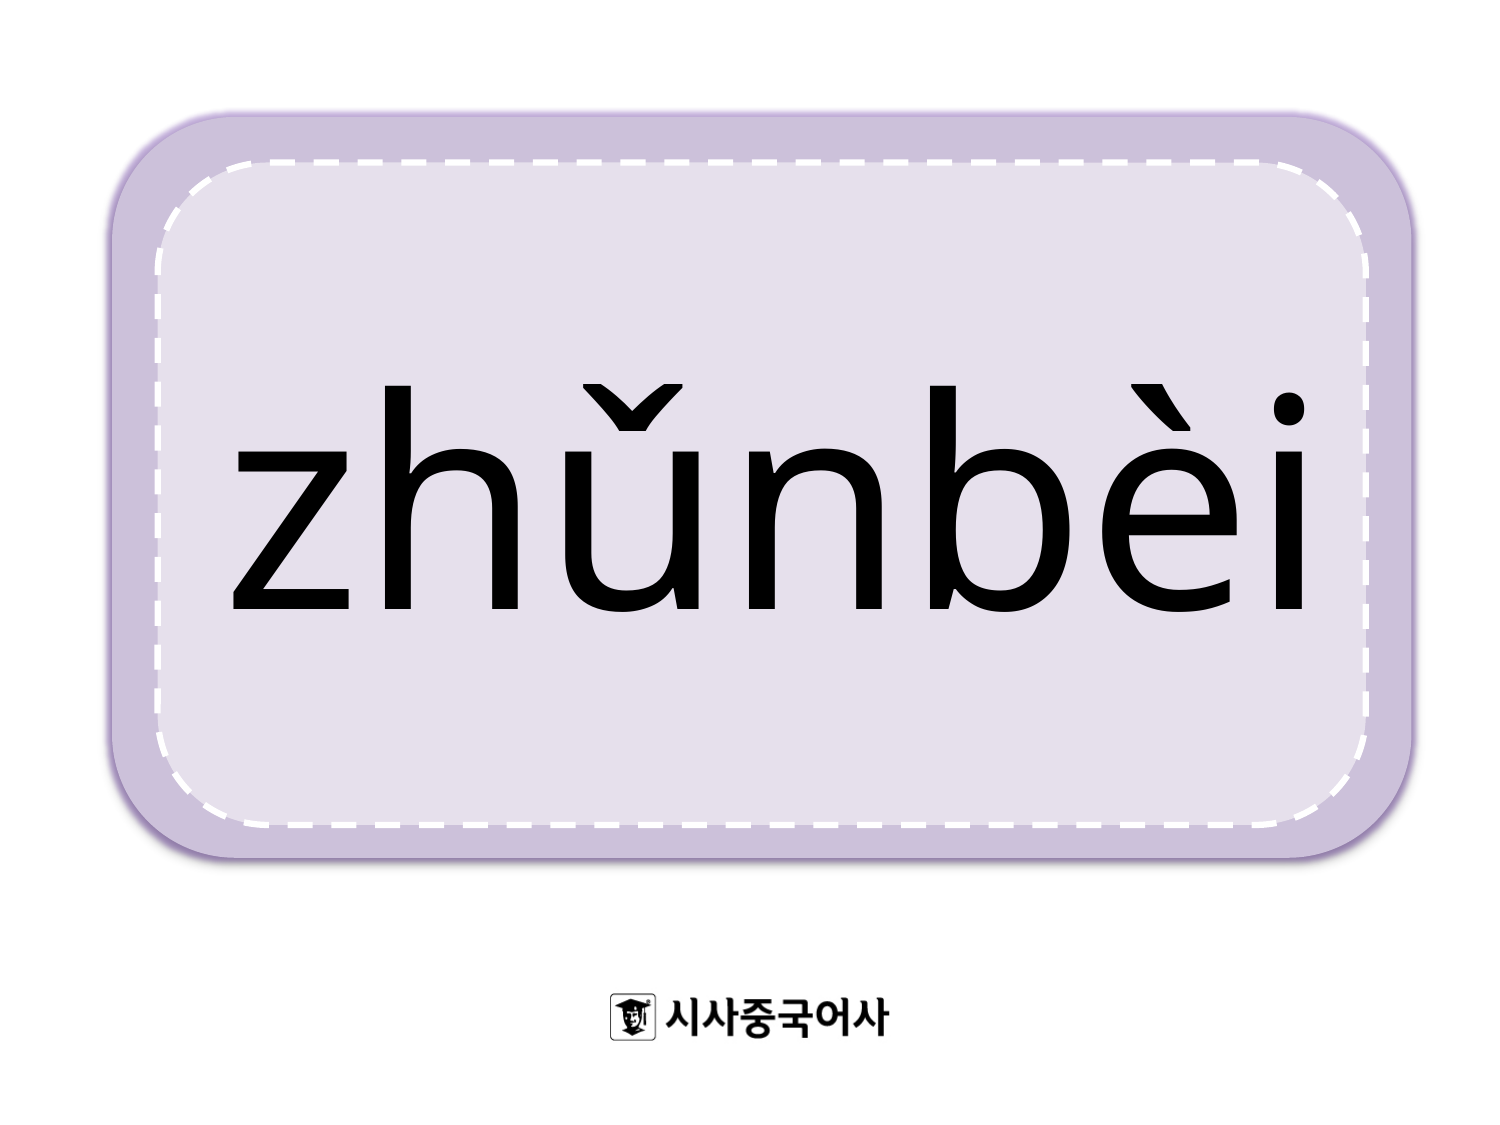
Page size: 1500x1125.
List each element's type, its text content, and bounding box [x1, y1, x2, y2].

text_box zhǔnbèi [171, 160, 1380, 824]
picture [602, 987, 898, 1047]
